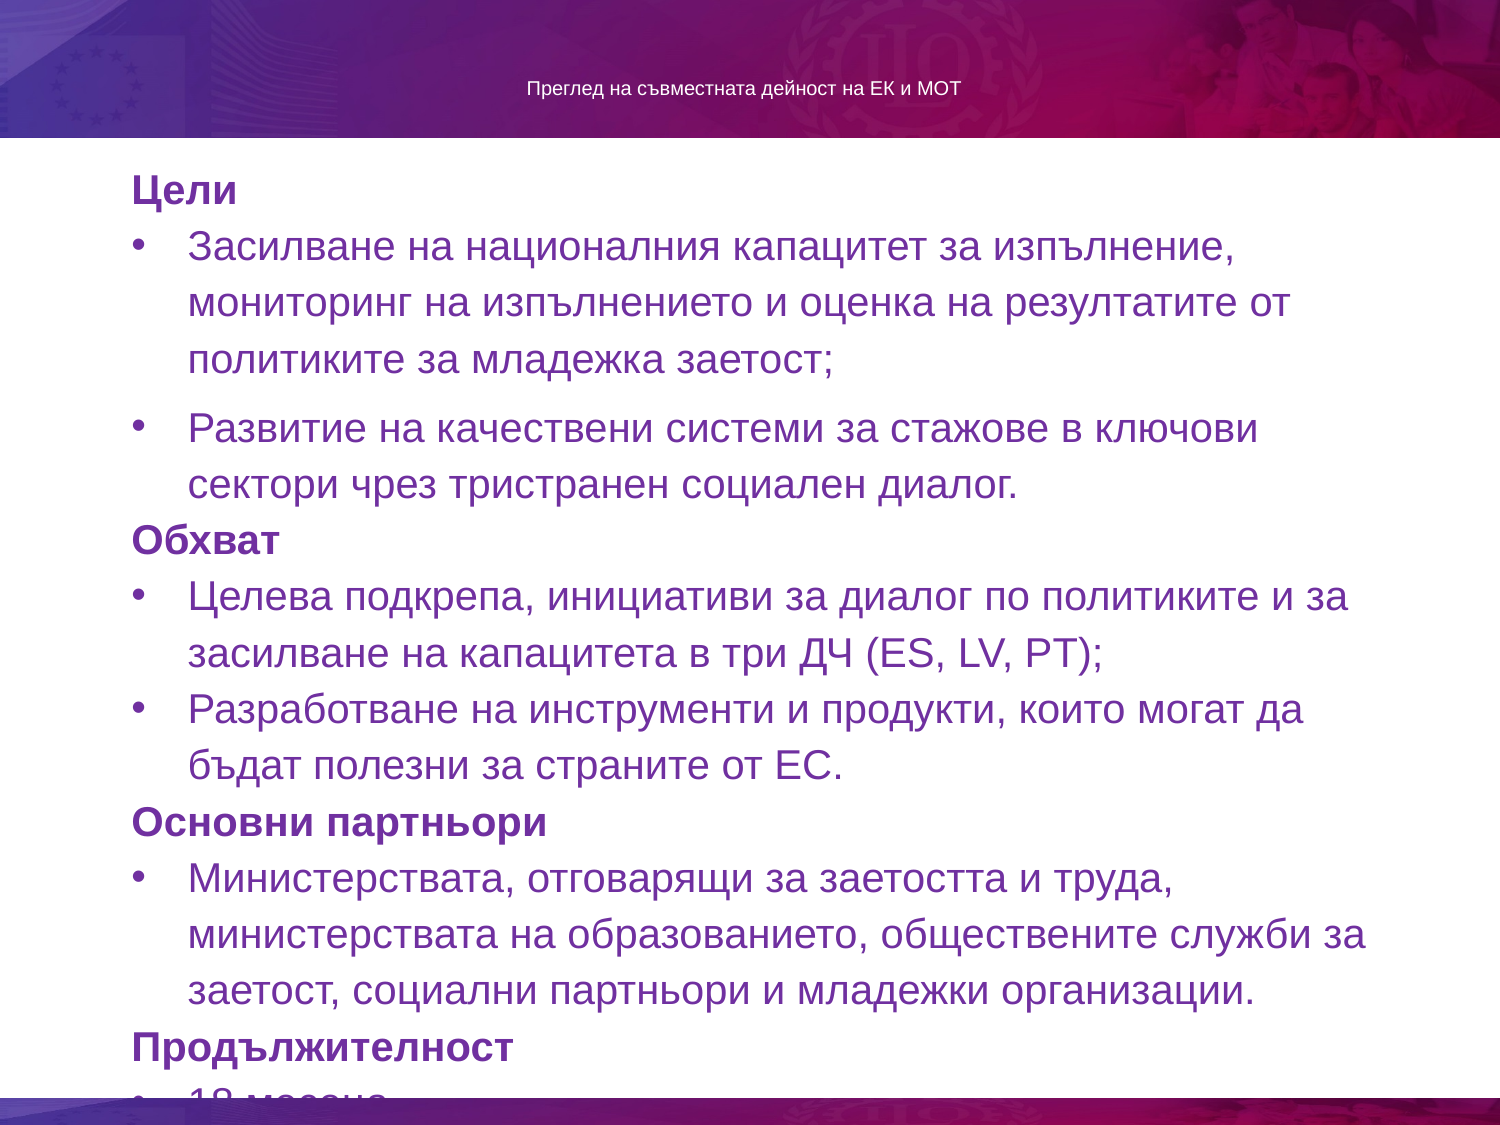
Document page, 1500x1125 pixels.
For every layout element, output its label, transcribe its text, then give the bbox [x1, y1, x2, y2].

text_box Цели Засилване на националния капацитет за изпълнение, мониторинг на изпълнението и оценка на резултатите от политиките за младежка заетост; Развитие на качествени системи за стажове в ключови сектори чрез тристранен социален диалог. Обхват Целева подкрепа, инициативи за диалог по политиките и за засилване на капацитета в три ДЧ (ES, LV, PT); Разработване на инструменти и продукти, които могат да бъдат полезни за страните от ЕС. Основни партньори Министерствата, отговарящи за заетостта и труда, министерствата на образованието, обществените служби за заетост, социални партньори и младежки организации. Продължителност 18 месеца. [123, 149, 1376, 1095]
picture [0, 1098, 1500, 1125]
picture [0, 0, 1500, 138]
